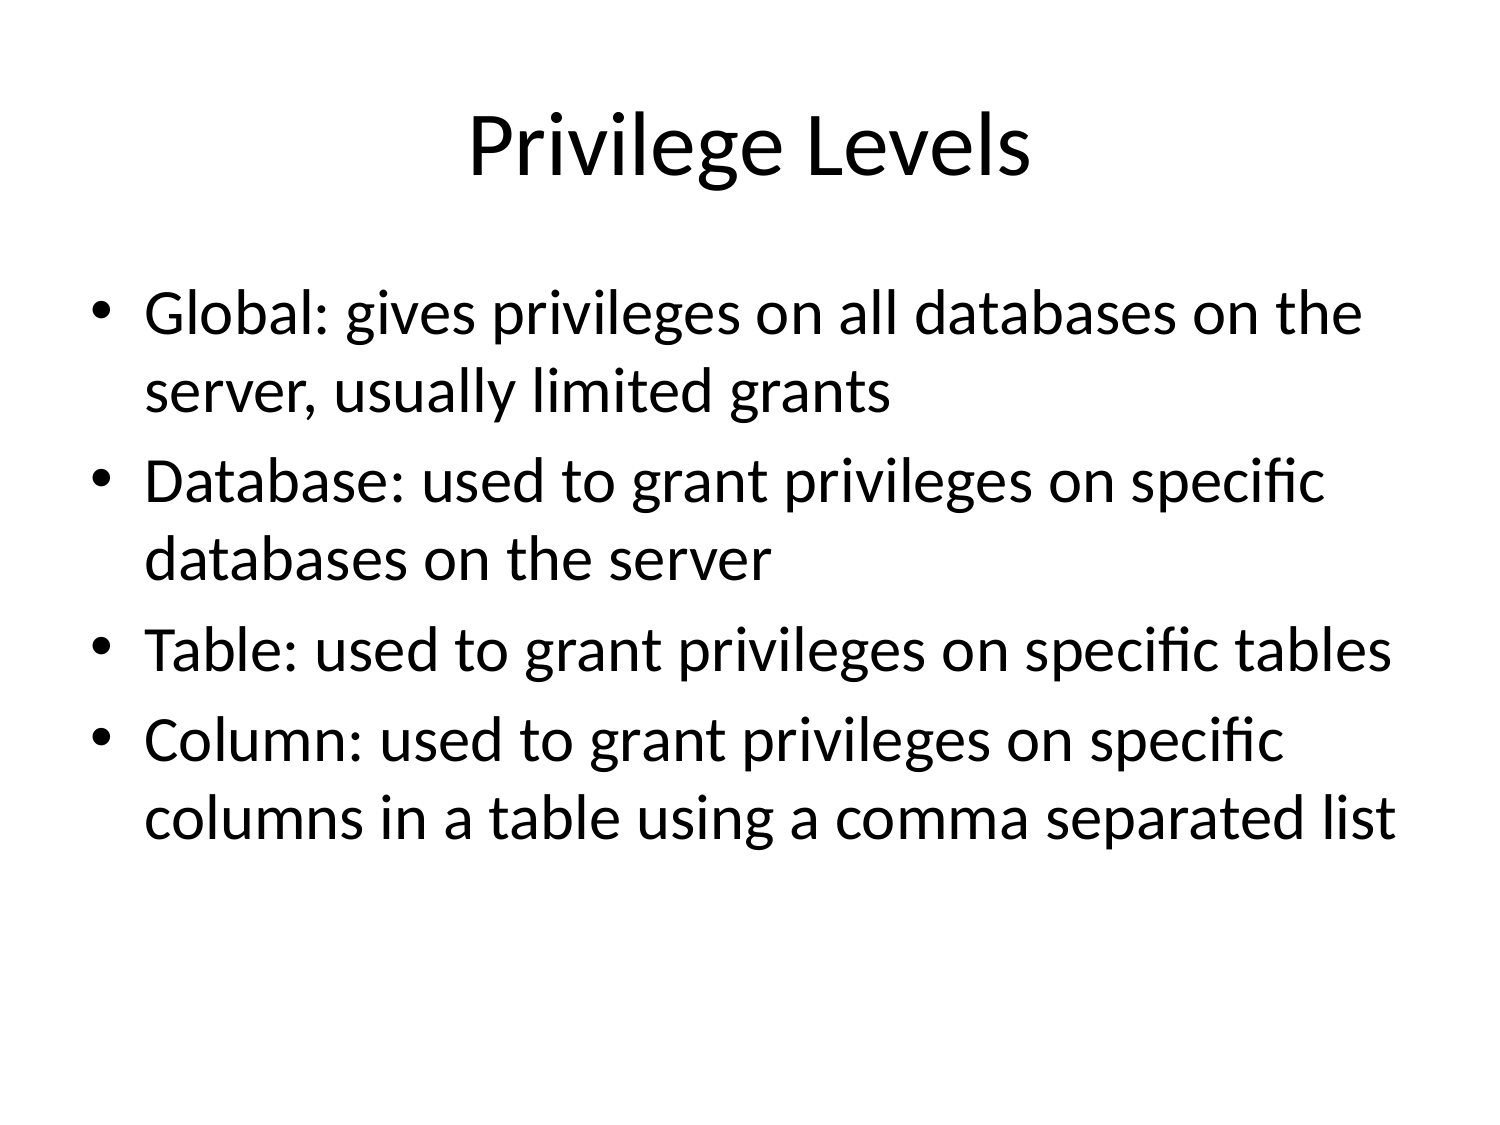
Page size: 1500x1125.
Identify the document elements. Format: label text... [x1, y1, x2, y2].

list Global: gives privileges on all databases on the server, usually limited grants Database: used to grant privileges on specific databases on the server Table: used to grant privileges on specific tables Column: used to grant privileges on specific columns in a table using a comma separated list [75, 262, 1425, 1005]
title Privilege Levels [75, 45, 1425, 233]
